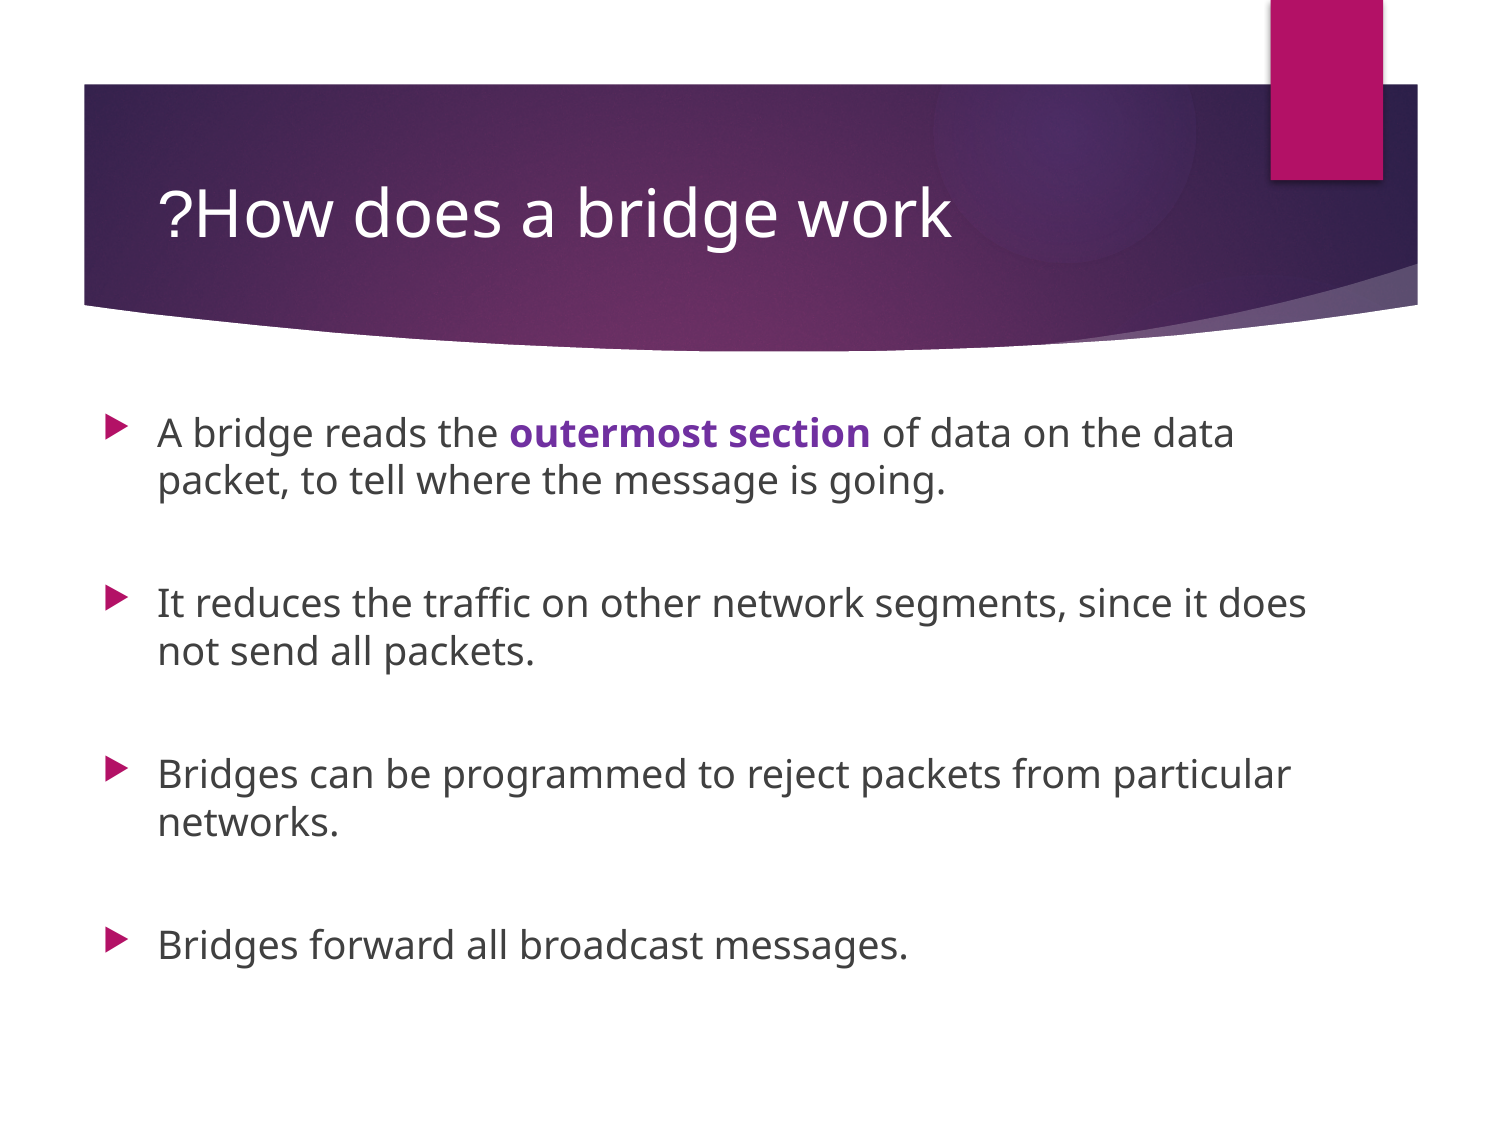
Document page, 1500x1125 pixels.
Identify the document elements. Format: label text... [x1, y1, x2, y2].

list A bridge reads the outermost section of data on the data packet, to tell where the message is going. It reduces the traffic on other network segments, since it does not send all packets. Bridges can be programmed to reject packets from particular networks. Bridges forward all broadcast messages. [87, 399, 1359, 980]
title How does a bridge work? [142, 152, 1183, 269]
